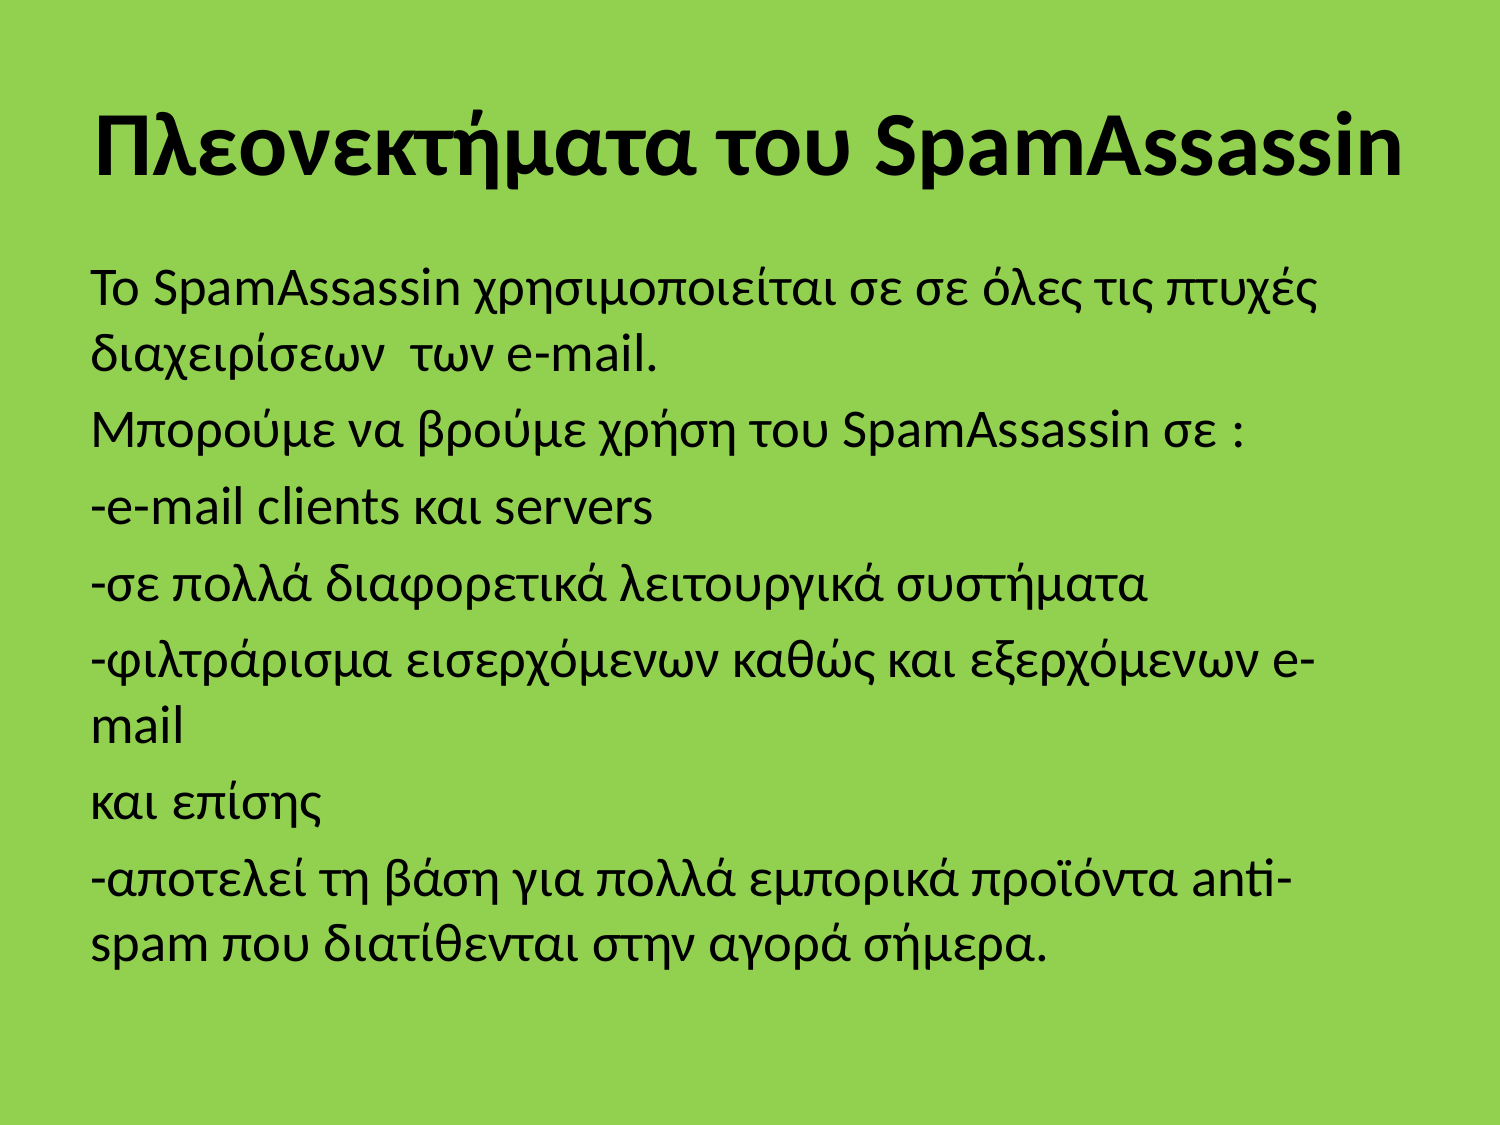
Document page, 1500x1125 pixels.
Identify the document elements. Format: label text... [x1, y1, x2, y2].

title Πλεονεκτήματα του SpamAssassin [75, 45, 1425, 233]
list Το SpamAssassin χρησιμοποιείται σε σε όλες τις πτυχές διαχειρίσεων των e-mail. Μπορούμε να βρούμε χρήση του SpamAssassin σε : -e-mail clients και servers -σε πολλά διαφορετικά λειτουργικά συστήματα -φιλτράρισμα εισερχόμενων καθώς και εξερχόμενων e-mail και επίσης -αποτελεί τη βάση για πολλά εμπορικά προϊόντα anti-spam που διατίθενται στην αγορά σήμερα. [75, 243, 1425, 986]
